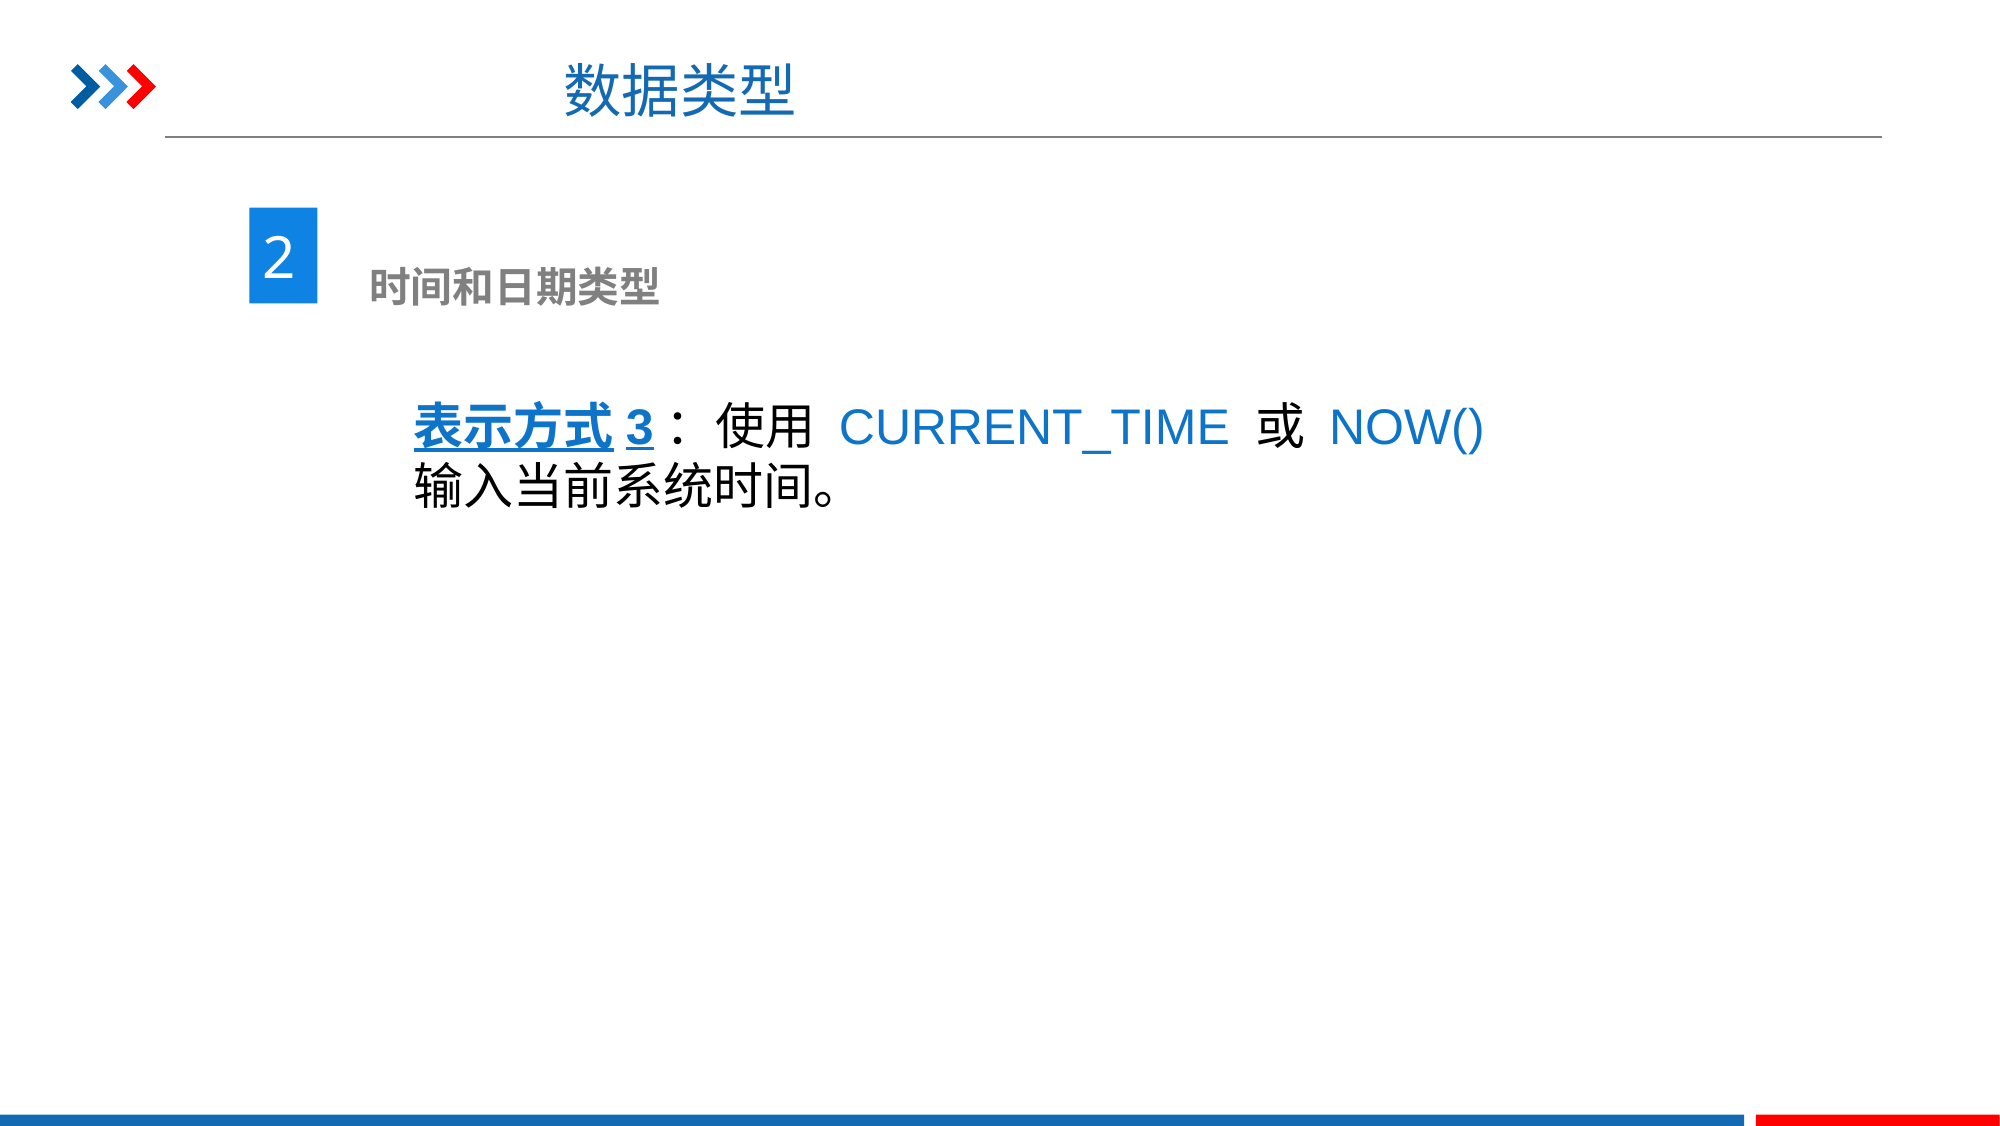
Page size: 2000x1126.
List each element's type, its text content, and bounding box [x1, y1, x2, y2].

text_box 表示方式3：使用 CURRENT_TIME 或 NOW() 输入当前系统时间。 [399, 326, 1575, 522]
title 数据类型 [521, 25, 1296, 153]
text_box 时间和日期类型 [319, 245, 1092, 380]
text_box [249, 207, 318, 304]
